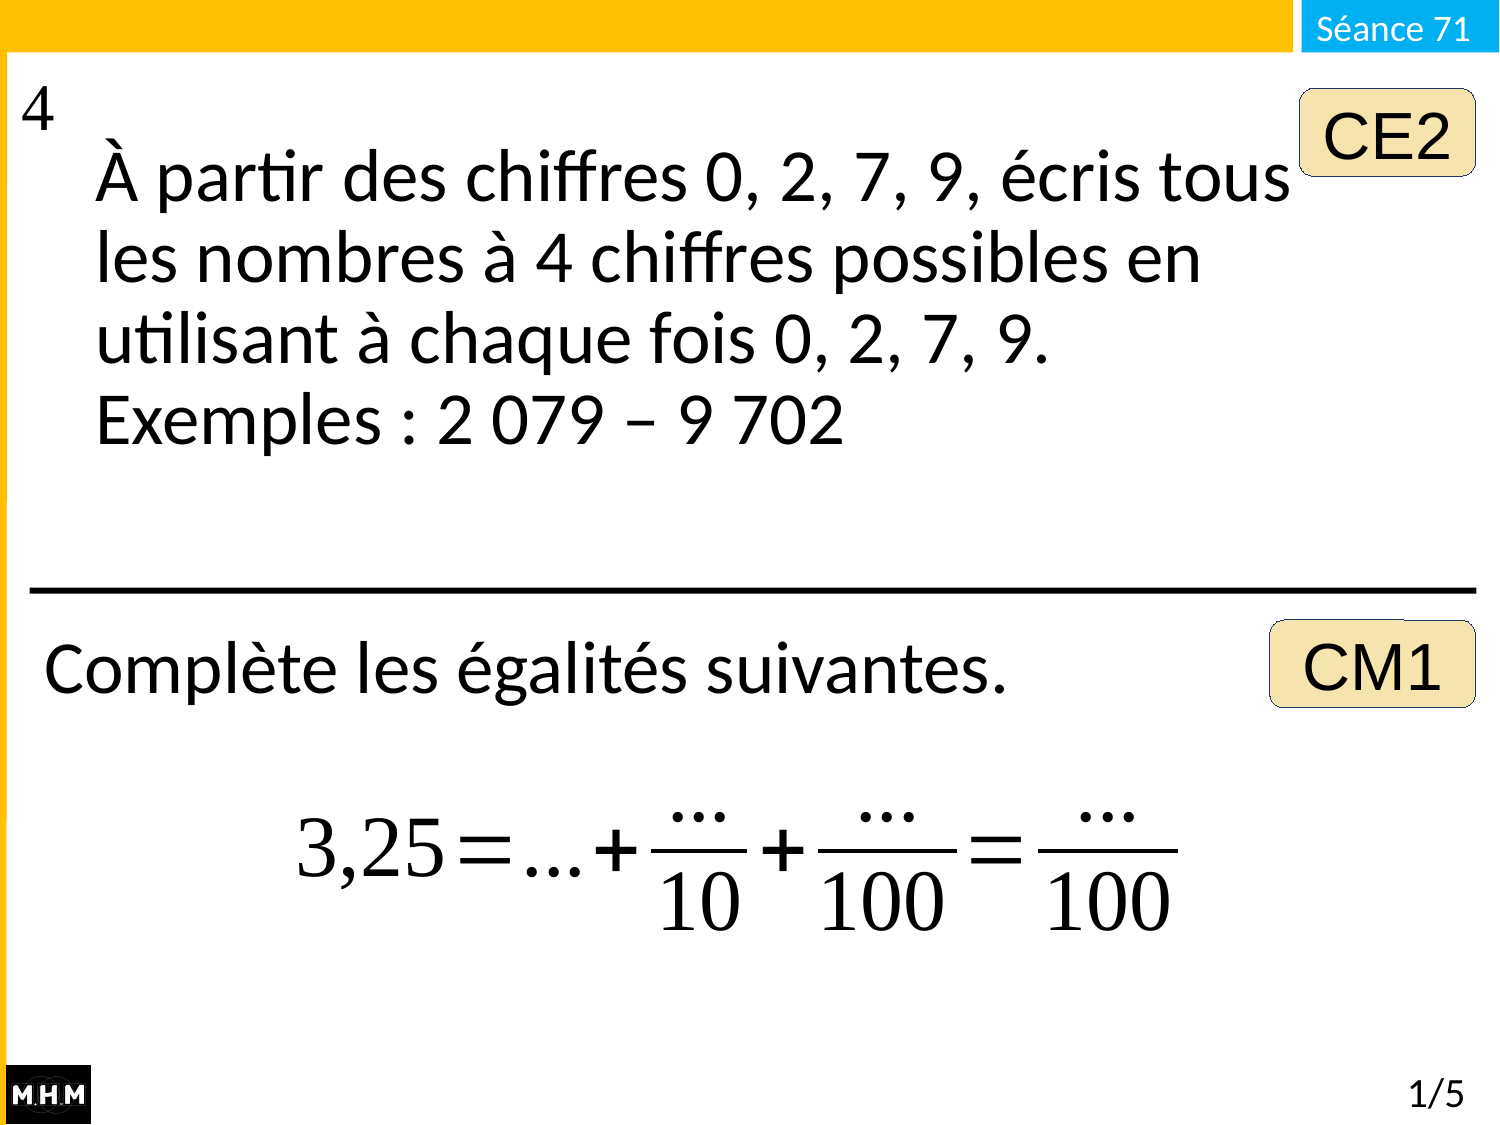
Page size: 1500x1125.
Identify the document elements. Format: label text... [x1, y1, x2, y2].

text_box CM1 [1269, 619, 1476, 708]
text_box À partir des chiffres 0, 2, 7, 9, écris tous les nombres à 4 chiffres possibles en utilisant à chaque fois 0, 2, 7, 9. Exemples : 2 079 – 9 702 [80, 61, 1374, 200]
text_box Complète les égalités suivantes. [29, 594, 1085, 745]
text_box CE2 [1374, 88, 1476, 177]
text_box [30, 200, 1463, 540]
list 1/5 [1373, 1064, 1500, 1125]
picture [6, 1065, 91, 1124]
